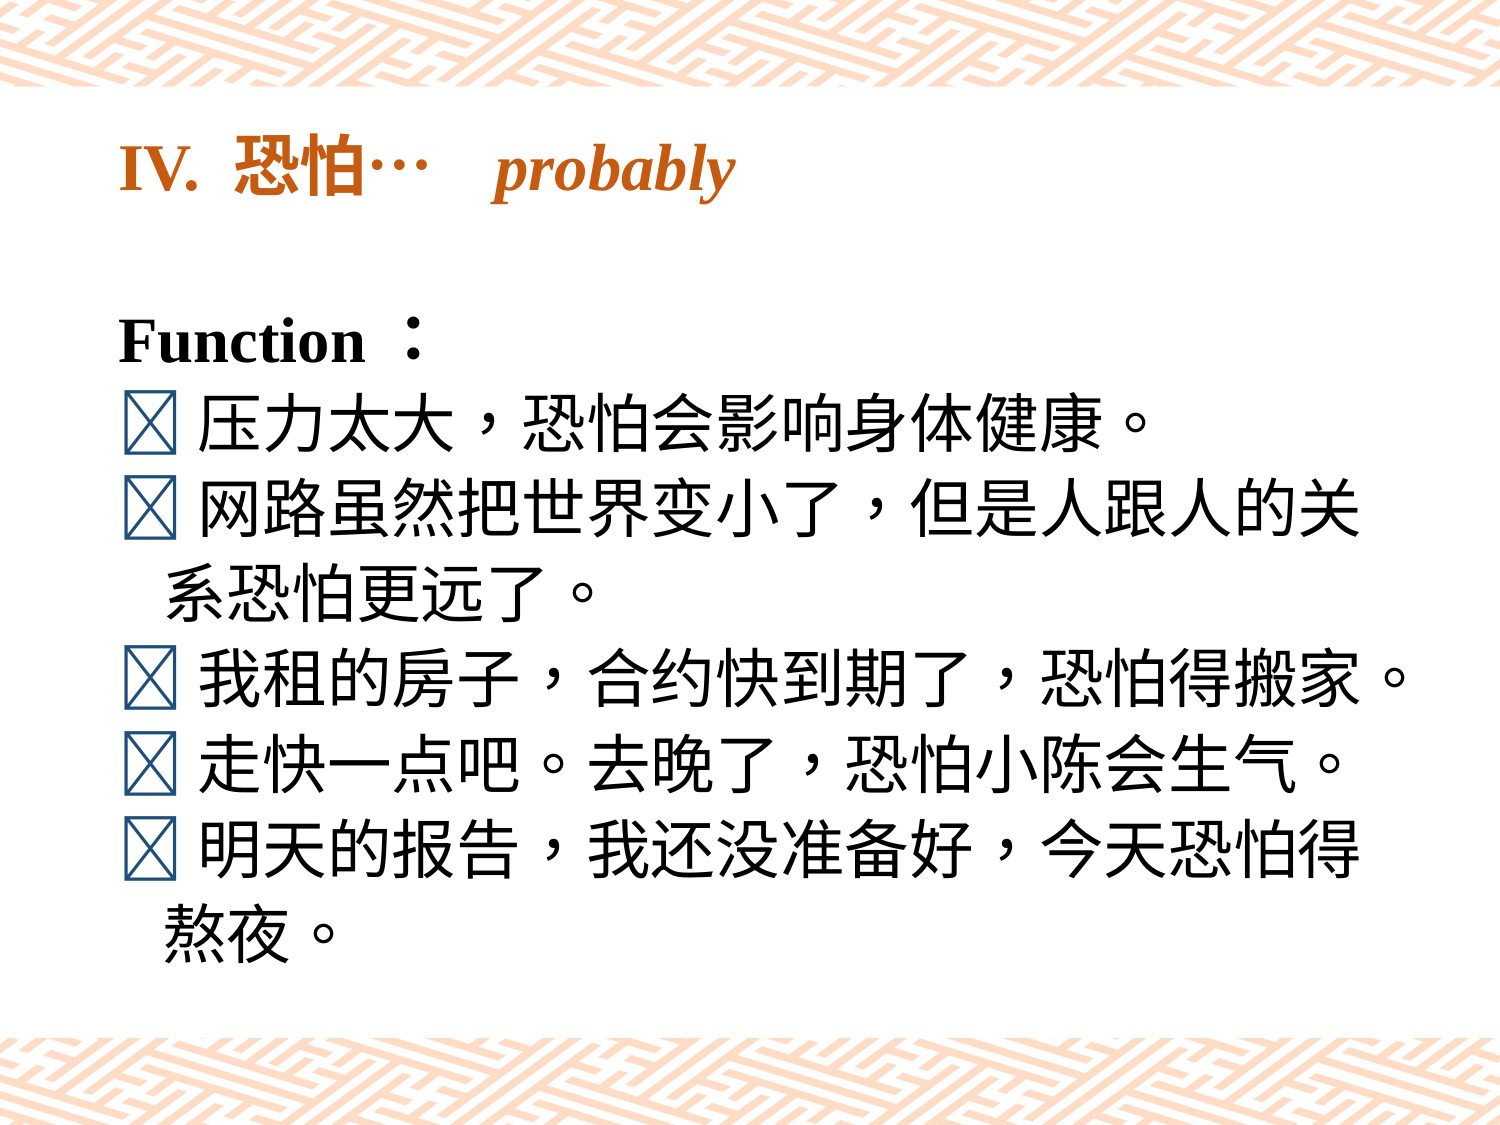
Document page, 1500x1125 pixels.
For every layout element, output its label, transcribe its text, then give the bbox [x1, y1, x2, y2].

title IV. 恐怕… probably [103, 59, 1397, 278]
list Function： 压力太大，恐怕会影响身体健康。 网路虽然把世界变小了，但是人跟人的关 系恐怕更远了。 我租的房子，合约快到期了，恐怕得搬家。 走快一点吧。去晚了，恐怕小陈会生气。 明天的报告，我还没准备好，今天恐怕得 熬夜。 [103, 299, 1397, 1014]
picture [0, 0, 1500, 1125]
